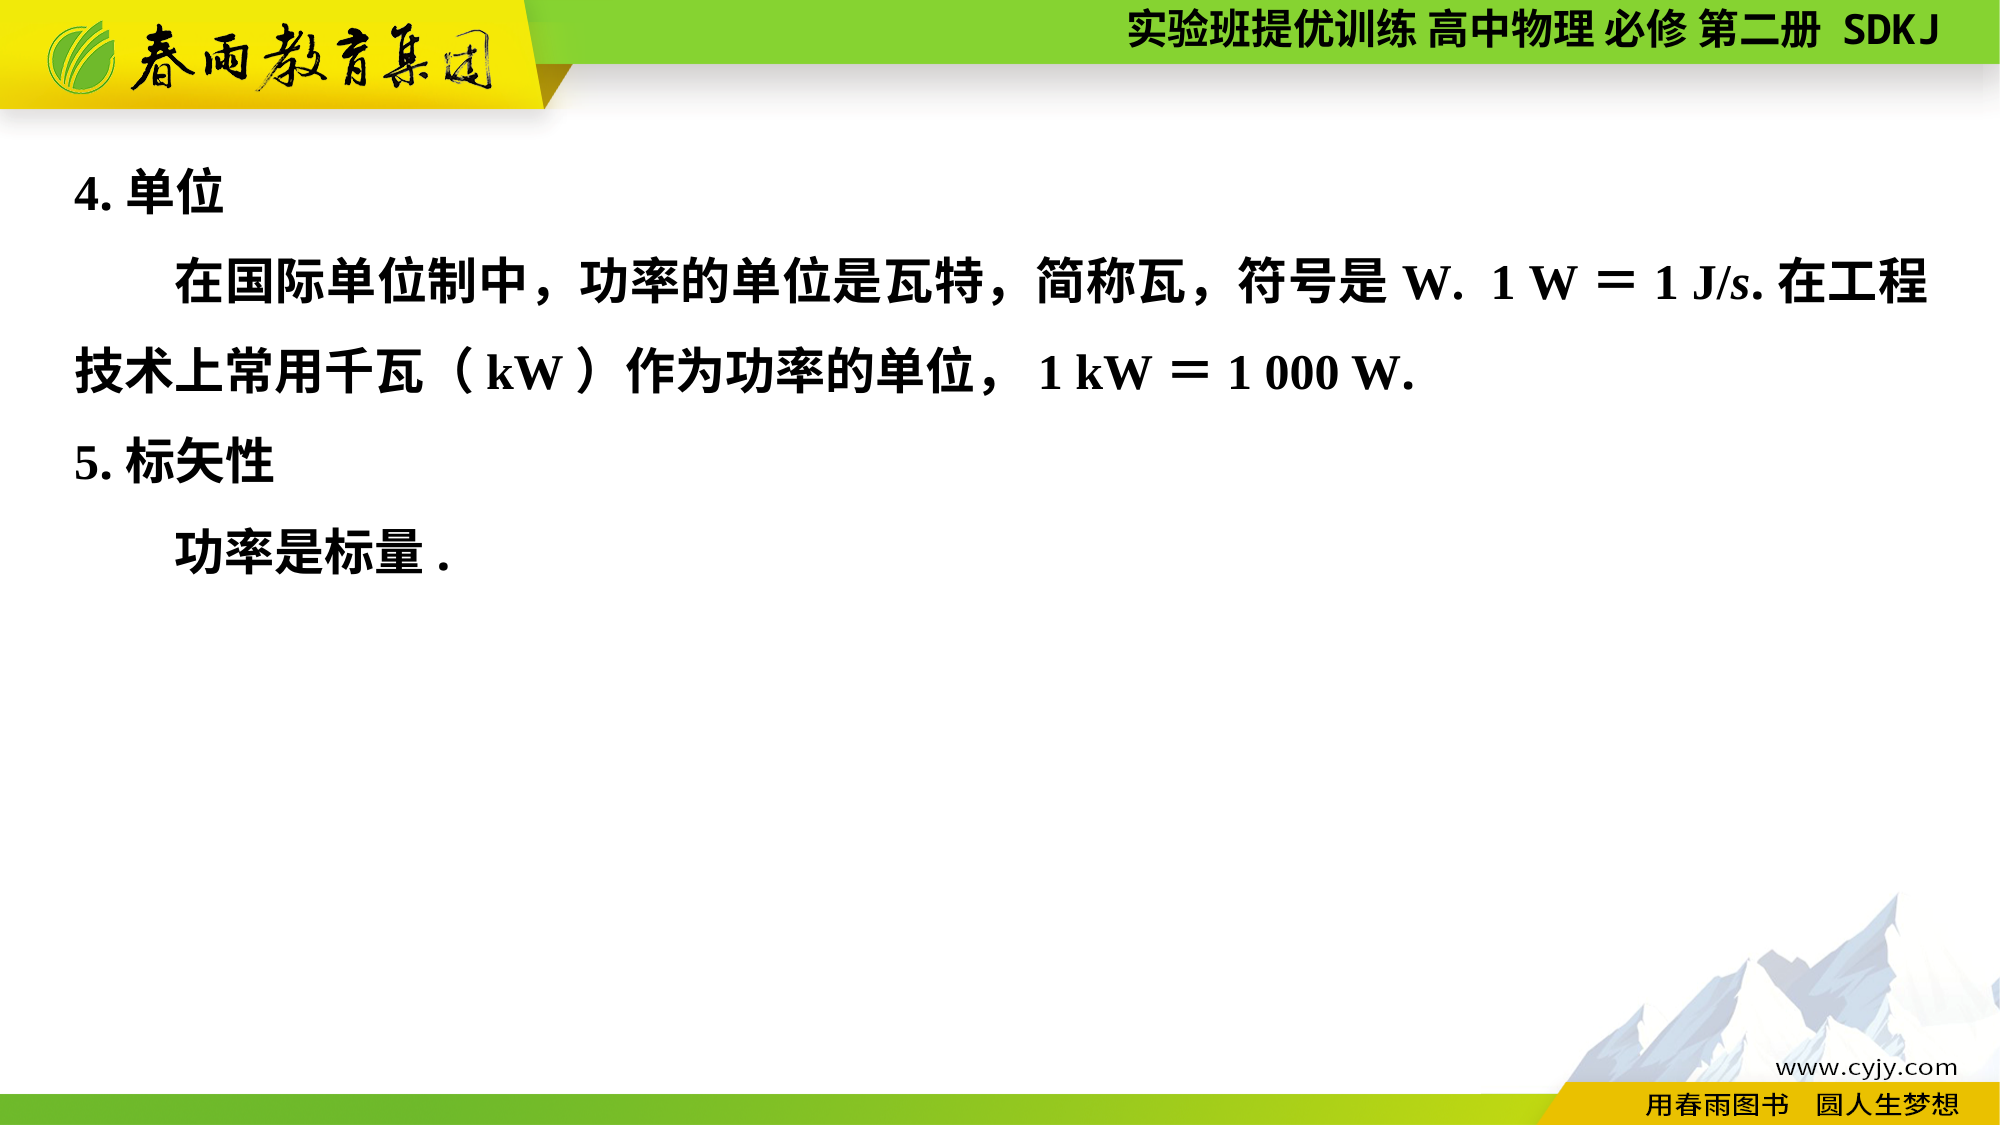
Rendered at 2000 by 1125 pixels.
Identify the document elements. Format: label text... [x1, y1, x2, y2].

picture [0, 0, 2000, 1125]
list 4.单位 在国际单位制中，功率的单位是瓦特，简称瓦，符号是W. 1 W＝1 J/s.在工程技术上常用千瓦（kW）作为功率的单位，1 kW＝1 000 W. 5.标矢性 功率是标量. [59, 122, 1944, 592]
